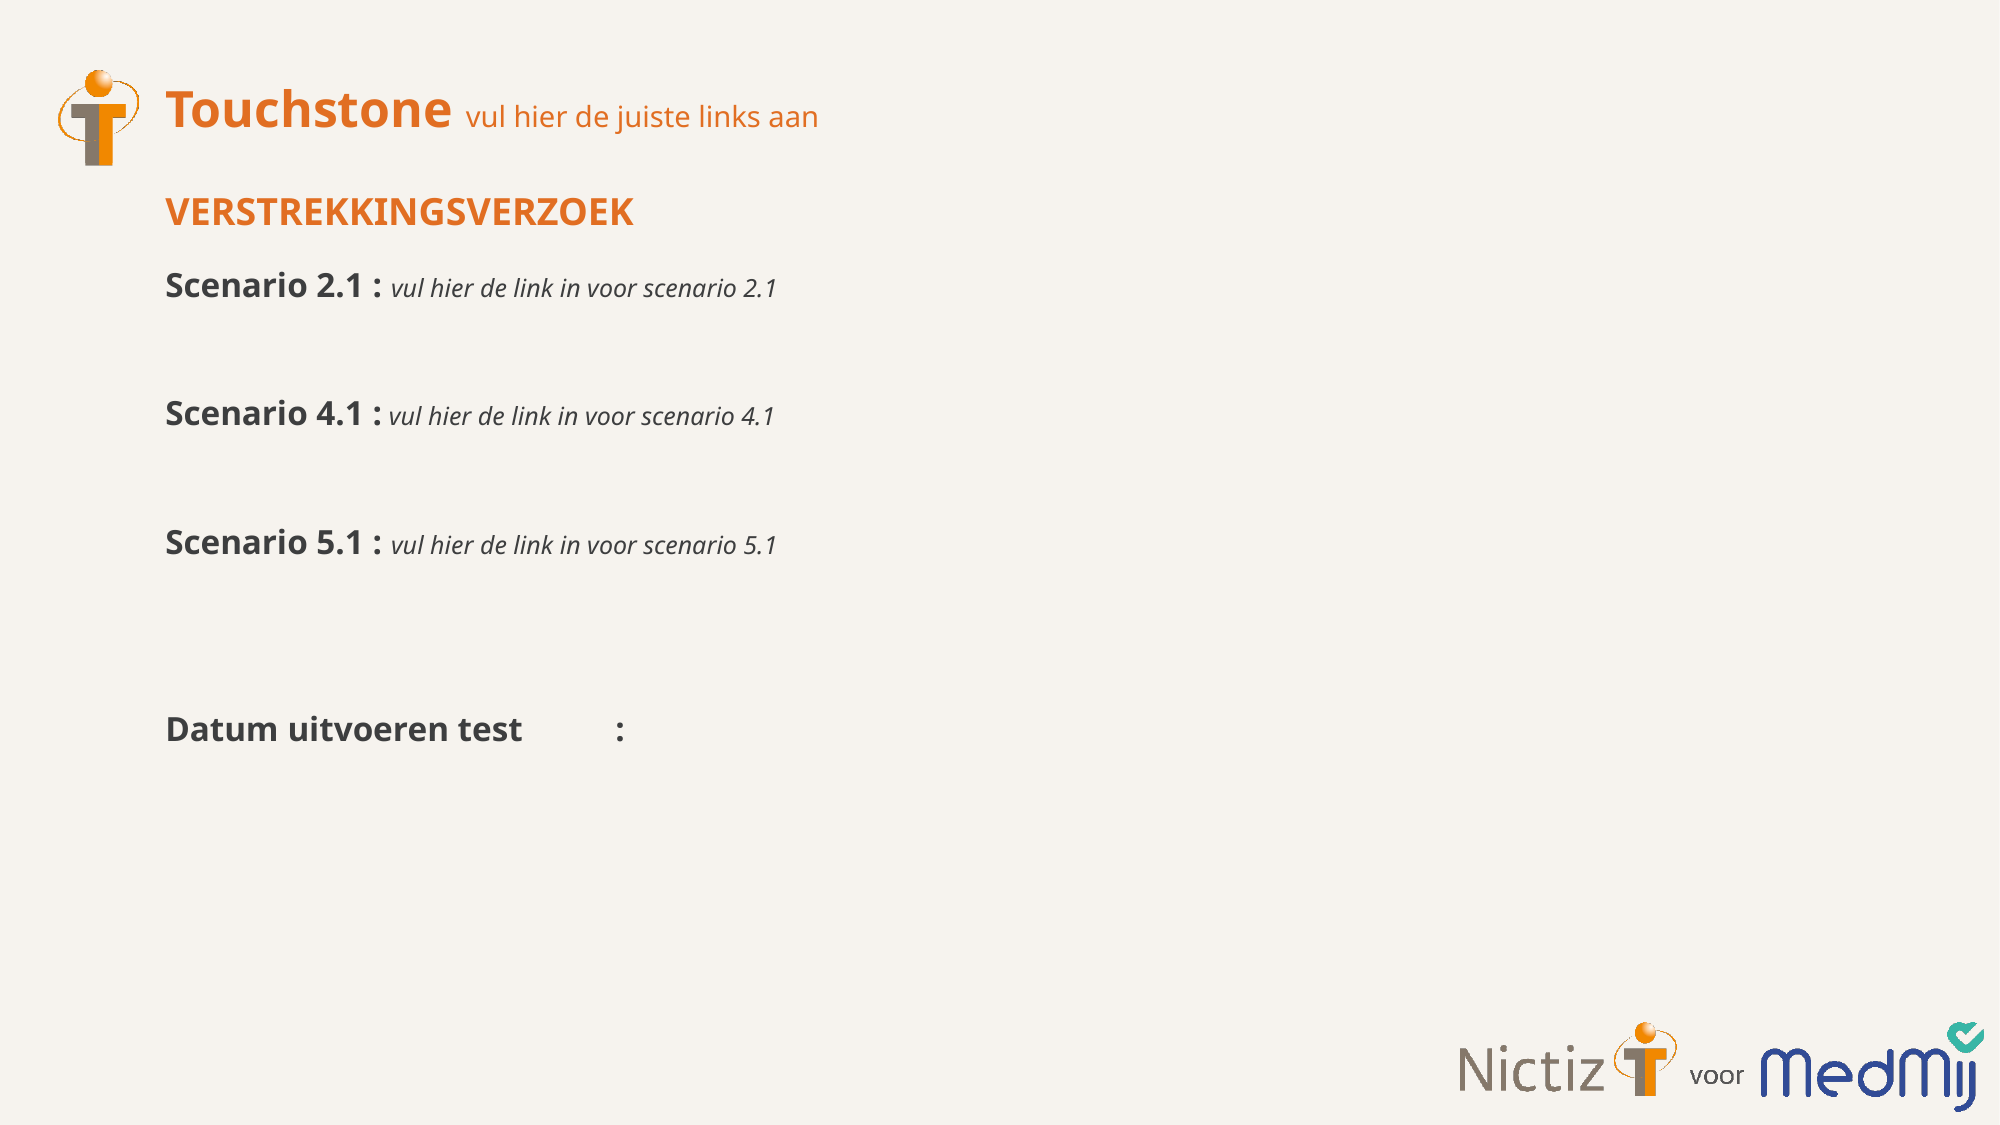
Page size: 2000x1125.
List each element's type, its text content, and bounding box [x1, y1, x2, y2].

picture [1457, 1019, 1988, 1113]
list VERSTREKKINGSVERZOEK Scenario 2.1 : vul hier de link in voor scenario 2.1 Scenario 4.1 : vul hier de link in voor scenario 4.1 Scenario 5.1 : vul hier de link in voor scenario 5.1 Datum uitvoeren test : [150, 169, 1850, 1060]
picture [50, 66, 151, 187]
title Touchstone vul hier de juiste links aan [150, 76, 1850, 165]
